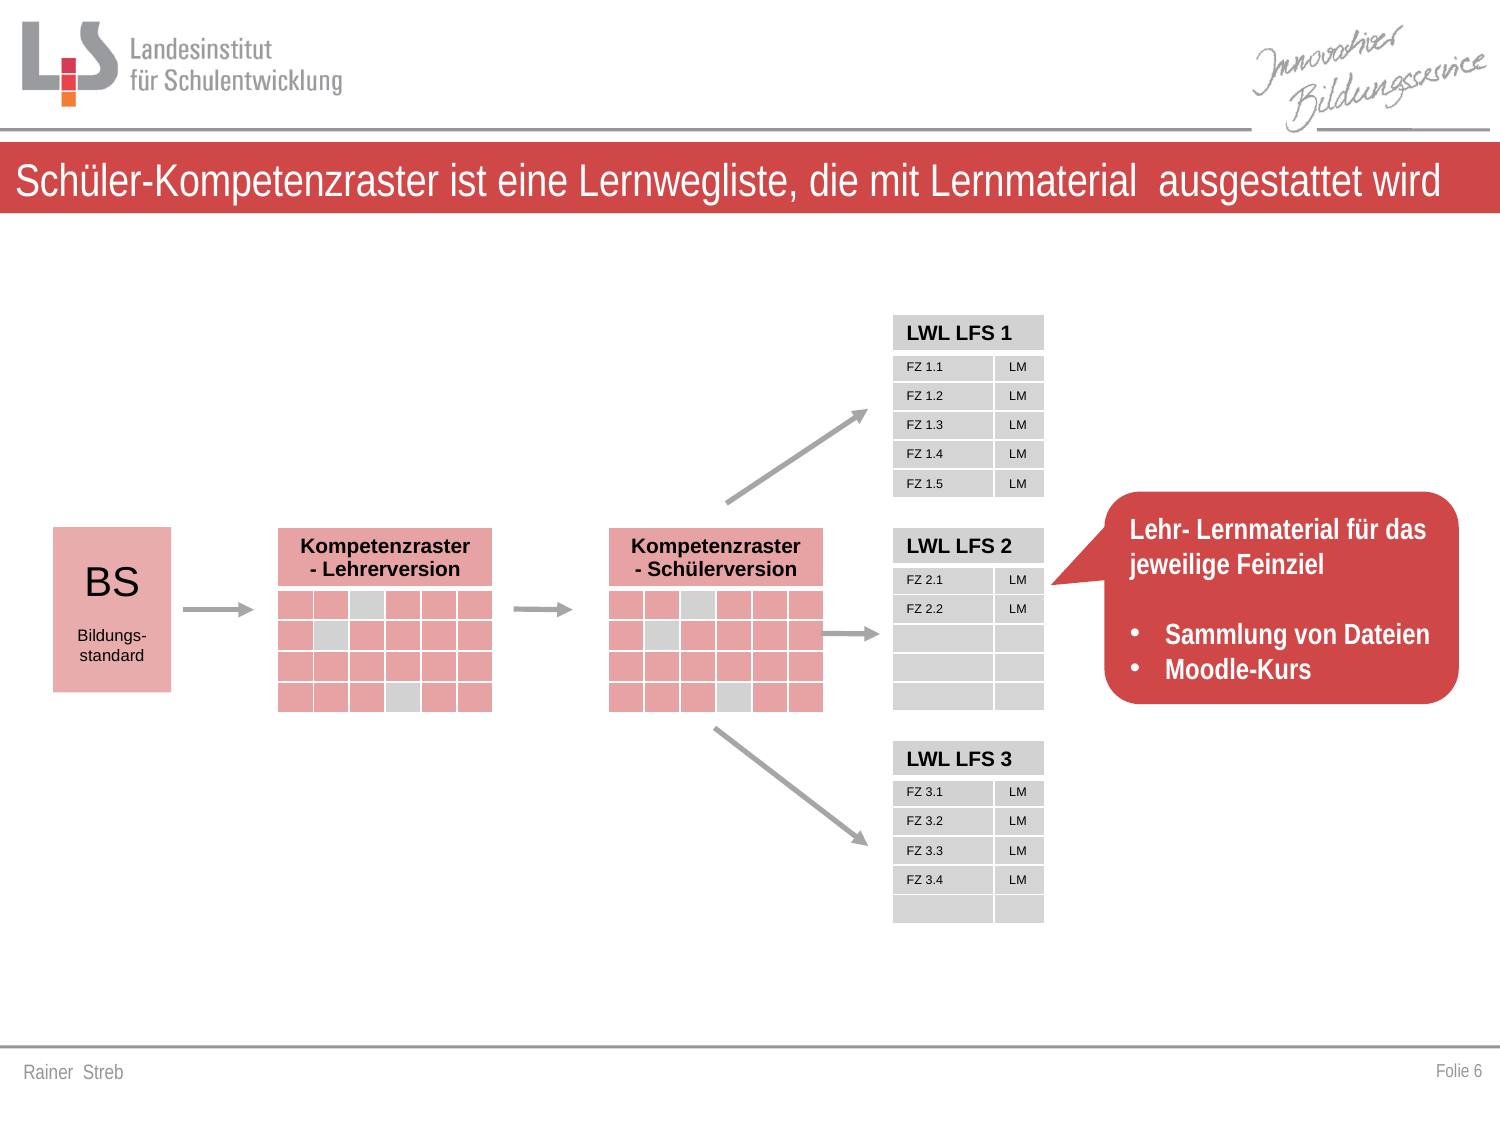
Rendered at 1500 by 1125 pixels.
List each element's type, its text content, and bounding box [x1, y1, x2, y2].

table_cell [314, 621, 348, 650]
text_box Lehr- Lernmaterial für das jeweilige Feinziel Sammlung von Dateien Moodle-Kurs [1050, 491, 1459, 705]
table_cell [717, 683, 751, 712]
table_cell [386, 591, 420, 619]
table_cell LM [995, 441, 1044, 468]
table_cell LM [995, 356, 1044, 381]
table_cell [893, 895, 993, 923]
table_cell [893, 683, 993, 710]
table_cell LM [995, 595, 1044, 623]
table_cell [422, 621, 456, 650]
table_cell [458, 652, 492, 681]
table_cell [350, 621, 384, 650]
table_cell FZ 1.3 [893, 412, 993, 439]
table_cell FZ 3.3 [893, 837, 993, 864]
picture [1252, 24, 1487, 133]
table_cell [458, 621, 492, 650]
table_header Kompetenzraster - Lehrerversion [278, 528, 492, 586]
table_cell [314, 591, 348, 619]
table_cell LM [995, 866, 1044, 894]
table_cell [645, 683, 679, 712]
table_cell [681, 683, 715, 712]
table_cell [789, 621, 823, 650]
table_cell LM [995, 412, 1044, 439]
table_header LWL LFS 1 [893, 315, 1044, 350]
table_cell [753, 652, 787, 681]
table_cell [995, 625, 1044, 652]
table_cell [422, 591, 456, 619]
table_cell LM [995, 568, 1044, 594]
table_cell [789, 683, 823, 712]
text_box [714, 727, 869, 847]
table_cell [314, 652, 348, 681]
table_cell [995, 895, 1044, 923]
table_cell [717, 591, 751, 619]
table_header LWL LFS 2 [893, 528, 1044, 563]
table_cell [681, 621, 715, 650]
table_cell [278, 683, 313, 712]
table_cell FZ 1.4 [893, 441, 993, 468]
table_cell [753, 683, 787, 712]
table_cell LM [995, 470, 1044, 497]
table_cell [609, 591, 643, 619]
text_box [726, 408, 869, 504]
table_cell LM [995, 383, 1044, 410]
table_cell [717, 652, 751, 681]
text_box BS Bildungs-standard [53, 527, 172, 693]
table_cell [789, 591, 823, 619]
table_cell FZ 2.1 [893, 568, 993, 594]
table_cell [645, 591, 679, 619]
table_cell FZ 3.4 [893, 866, 993, 894]
table_cell FZ 2.2 [893, 595, 993, 623]
table_cell [681, 652, 715, 681]
table_cell [789, 652, 823, 681]
table_cell [386, 683, 420, 712]
table_cell [350, 683, 384, 712]
table_cell [995, 683, 1044, 710]
table_cell FZ 3.2 [893, 808, 993, 835]
table_cell [753, 591, 787, 619]
table_cell [422, 652, 456, 681]
table_cell [314, 683, 348, 712]
table_cell [609, 621, 643, 650]
table_header Kompetenzraster - Schülerversion [609, 528, 823, 586]
table_cell [350, 591, 384, 619]
title Schüler-Kompetenzraster ist eine Lernwegliste, die mit Lernmaterial ausgestattet wird [0, 142, 1500, 214]
table_cell [893, 625, 993, 652]
table_cell LM [995, 837, 1044, 864]
table_cell [717, 621, 751, 650]
table_cell [609, 652, 643, 681]
table_cell [422, 683, 456, 712]
table_cell FZ 1.2 [893, 383, 993, 410]
table_cell [609, 683, 643, 712]
table_cell [350, 652, 384, 681]
table_cell LM [995, 781, 1044, 806]
table_cell FZ 1.1 [893, 356, 993, 381]
picture [20, 20, 346, 107]
table_cell FZ 1.5 [893, 470, 993, 497]
table_cell [645, 621, 679, 650]
table_cell [386, 652, 420, 681]
table_header LWL LFS 3 [893, 741, 1044, 775]
table_cell [278, 591, 313, 619]
table_cell LM [995, 808, 1044, 835]
table_cell [645, 652, 679, 681]
table_cell [995, 654, 1044, 681]
table_cell [278, 652, 313, 681]
table_cell [386, 621, 420, 650]
table_cell [458, 591, 492, 619]
table_cell [753, 621, 787, 650]
table_cell [278, 621, 313, 650]
table_cell [681, 591, 715, 619]
table_cell FZ 3.1 [893, 781, 993, 806]
table_cell [893, 654, 993, 681]
table_cell [458, 683, 492, 712]
